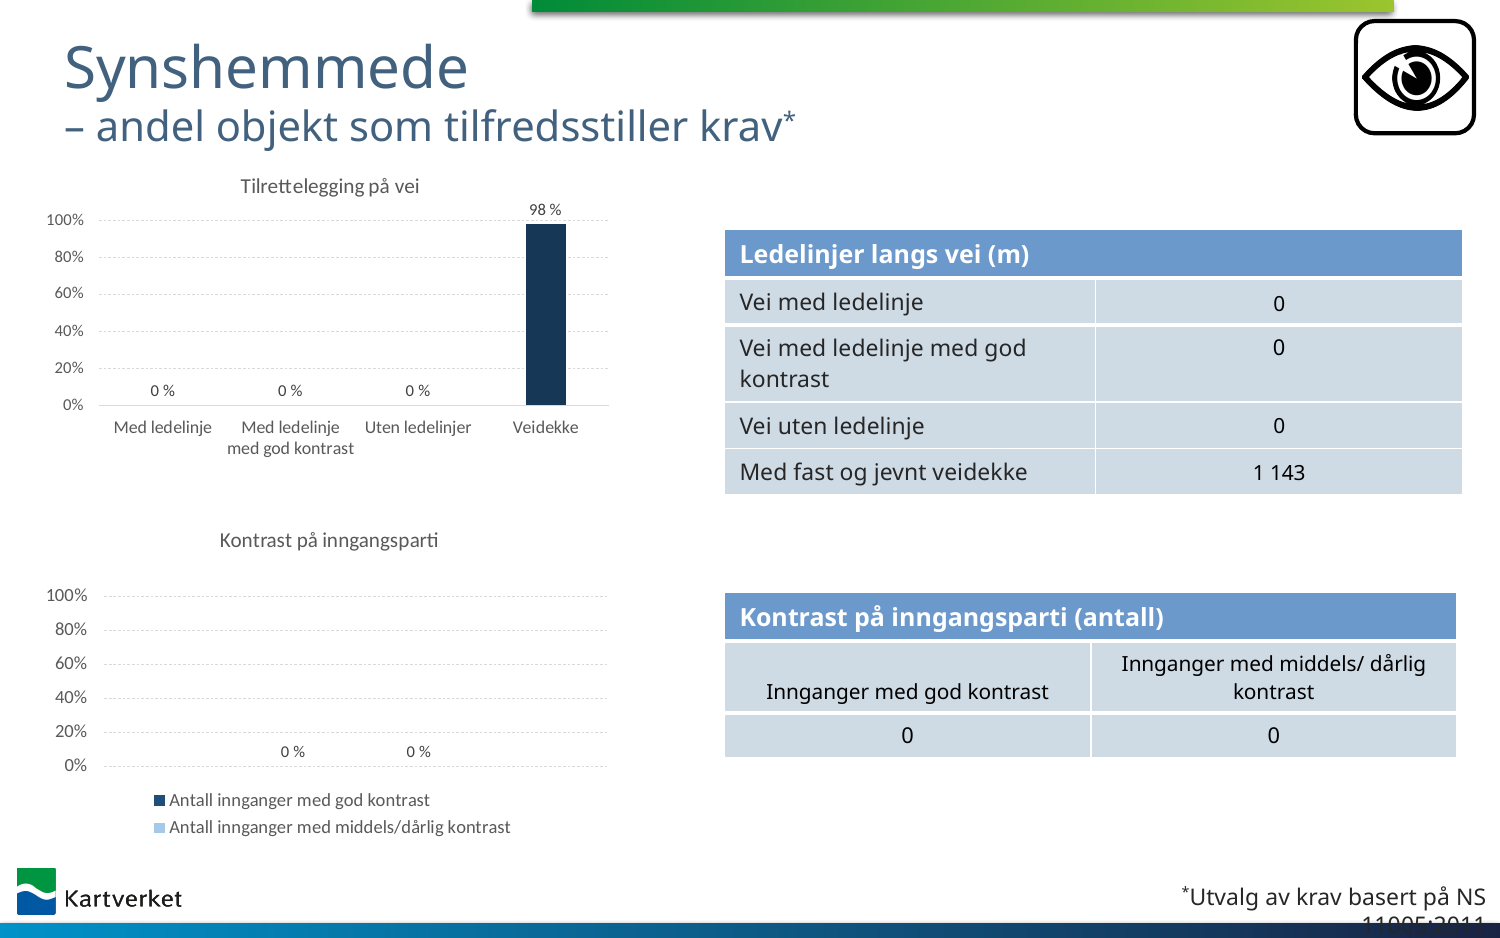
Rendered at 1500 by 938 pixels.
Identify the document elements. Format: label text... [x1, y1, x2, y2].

table_cell Innganger med god kontrast [725, 643, 1090, 711]
picture [41, 520, 618, 846]
table_cell 0 [1096, 280, 1462, 323]
table_cell 0 [1096, 327, 1462, 401]
table_header Kontrast på inngangsparti (antall) [725, 593, 1456, 639]
table_cell Vei uten ledelinje [725, 403, 1095, 448]
text_box Synshemmede – andel objekt som tilfredsstiller krav* [49, 24, 1431, 158]
table_cell 0 [1096, 403, 1462, 448]
table_cell 1 143 [1096, 449, 1462, 494]
table_cell Innganger med middels/ dårlig kontrast [1092, 643, 1456, 711]
picture [41, 166, 619, 492]
table_cell 0 [725, 715, 1090, 757]
table_cell Med fast og jevnt veidekke [725, 449, 1095, 494]
table_cell Vei med ledelinje [725, 280, 1095, 323]
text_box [1355, 20, 1475, 134]
table_cell Vei med ledelinje med god kontrast [725, 327, 1095, 401]
table_header Ledelinjer langs vei (m) [725, 230, 1462, 276]
text_box *Utvalg av krav basert på NS 11005:2011 [1068, 873, 1500, 938]
table_cell 0 [1092, 715, 1456, 757]
